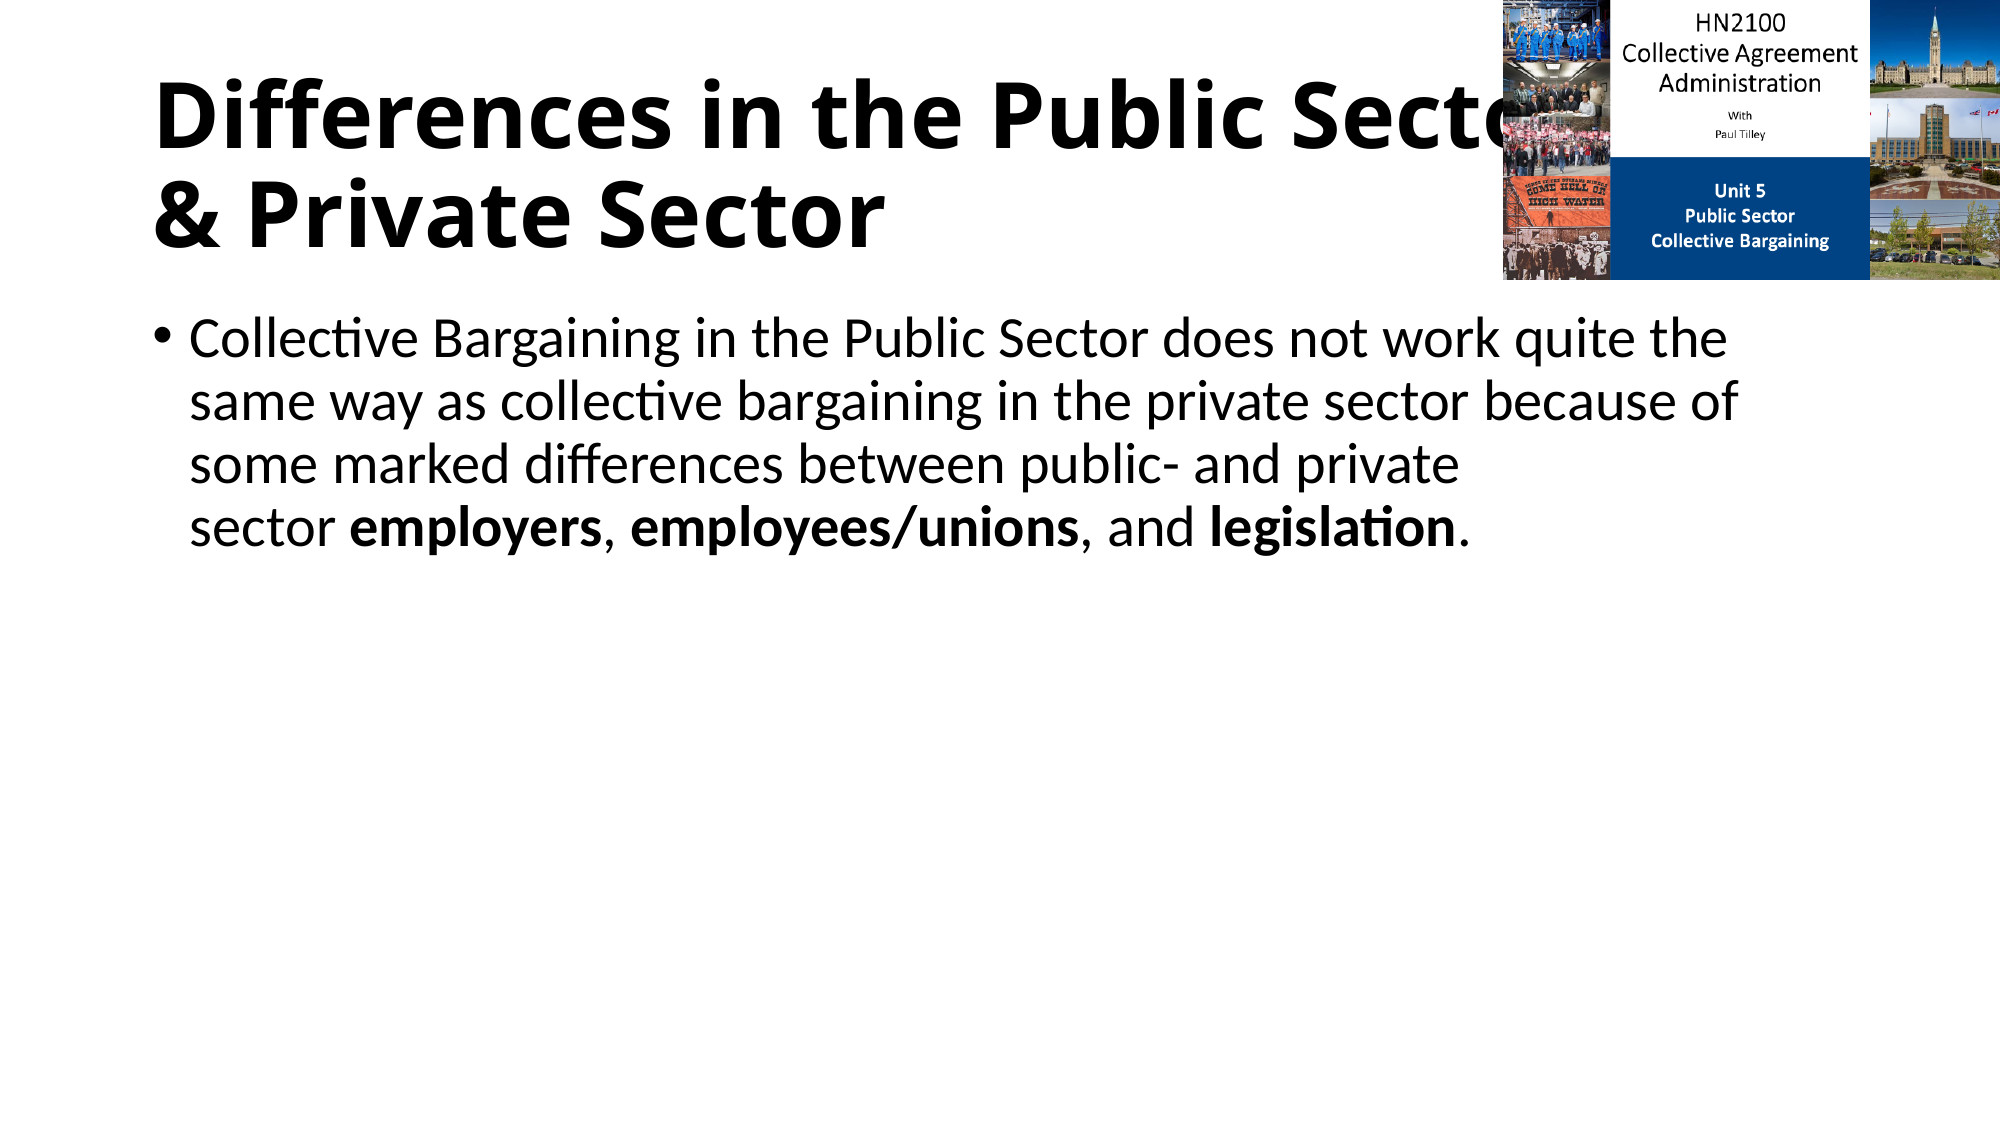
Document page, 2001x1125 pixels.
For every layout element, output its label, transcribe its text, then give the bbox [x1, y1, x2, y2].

picture [1503, 0, 2000, 280]
title Differences in the Public Sector & Private Sector [137, 59, 1503, 278]
list Collective Bargaining in the Public Sector does not work quite the same way as collective bargaining in the private sector because of some marked differences between public- and private sector employers, employees/unions, and legislation. [137, 299, 1863, 1014]
